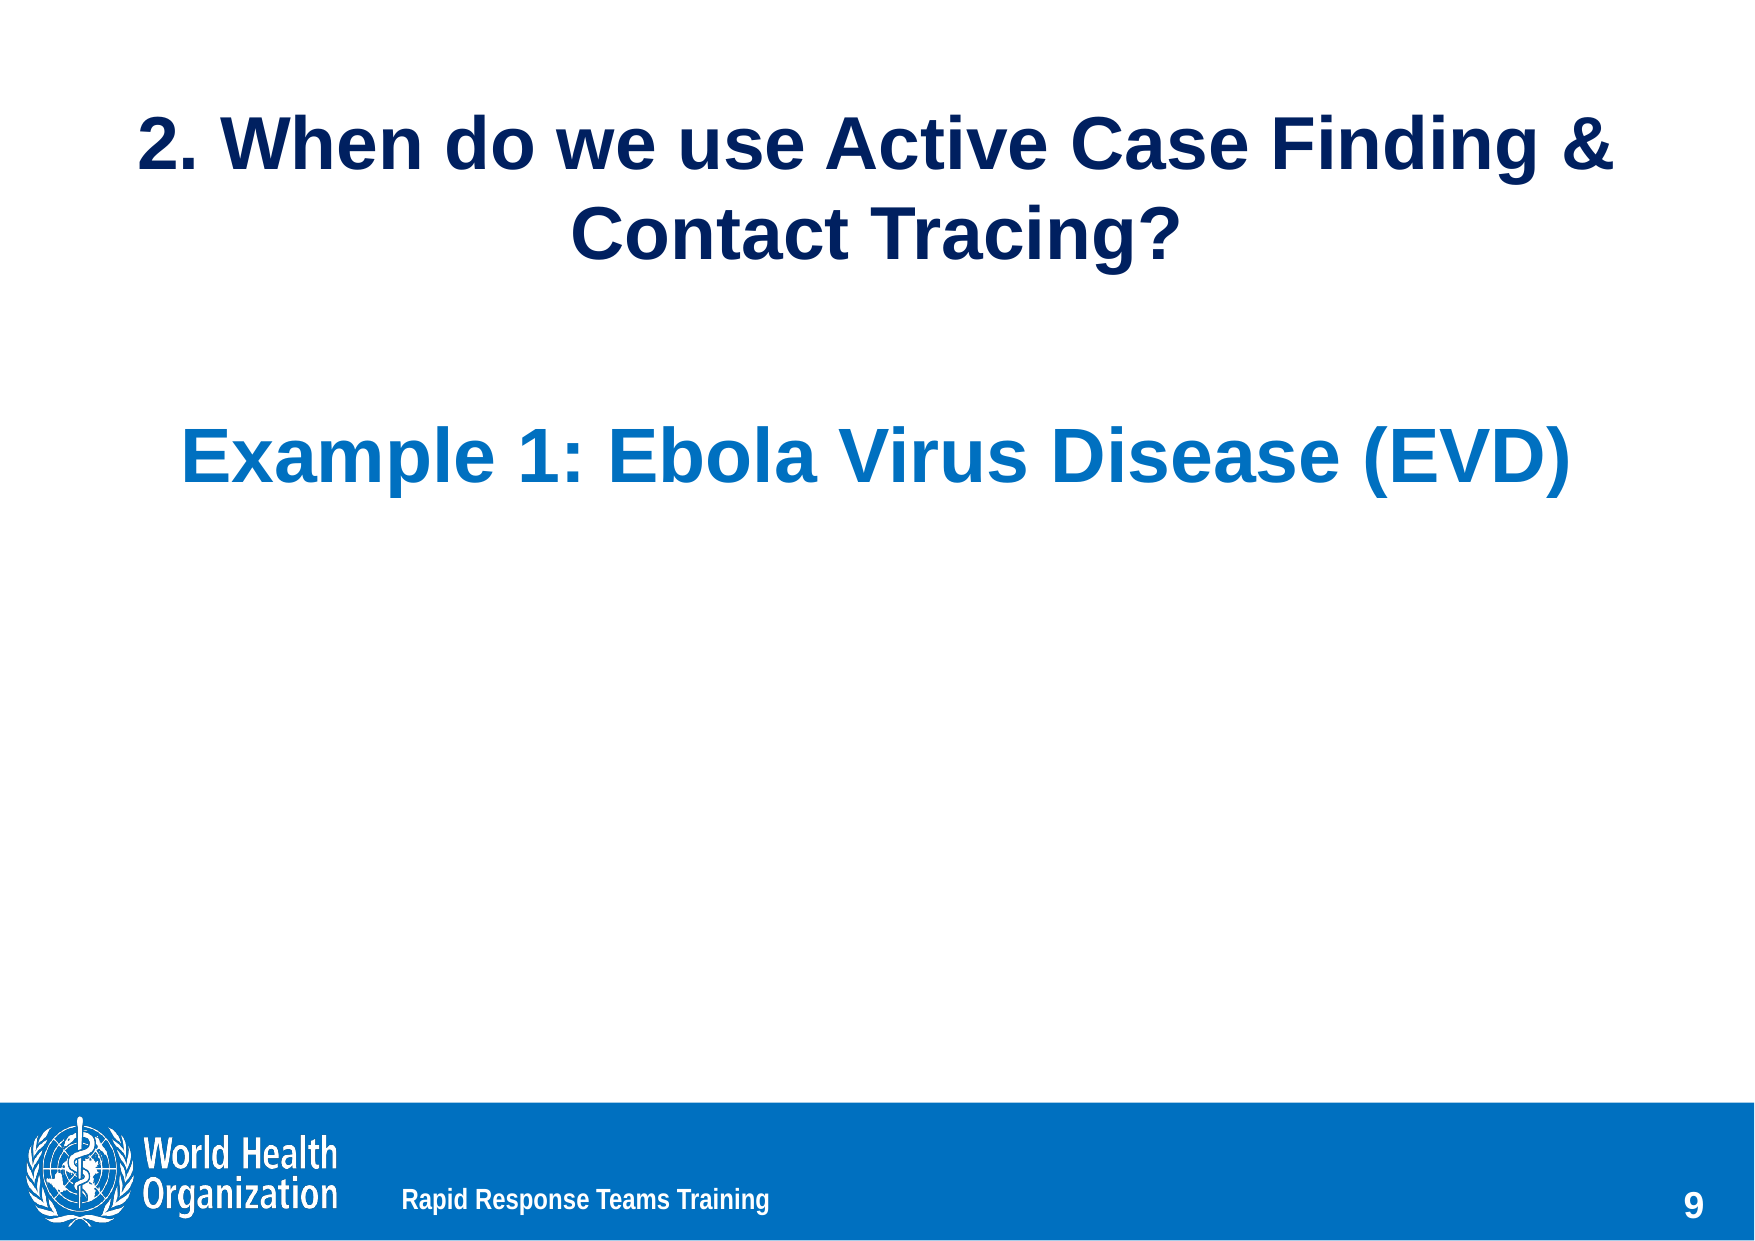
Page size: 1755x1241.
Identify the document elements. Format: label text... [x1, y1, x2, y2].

list Example 1: Ebola Virus Disease (EVD) [87, 289, 1667, 1108]
picture [25, 1116, 337, 1227]
title 2. When do we use Active Case Finding & Contact Tracing? [87, 49, 1667, 289]
